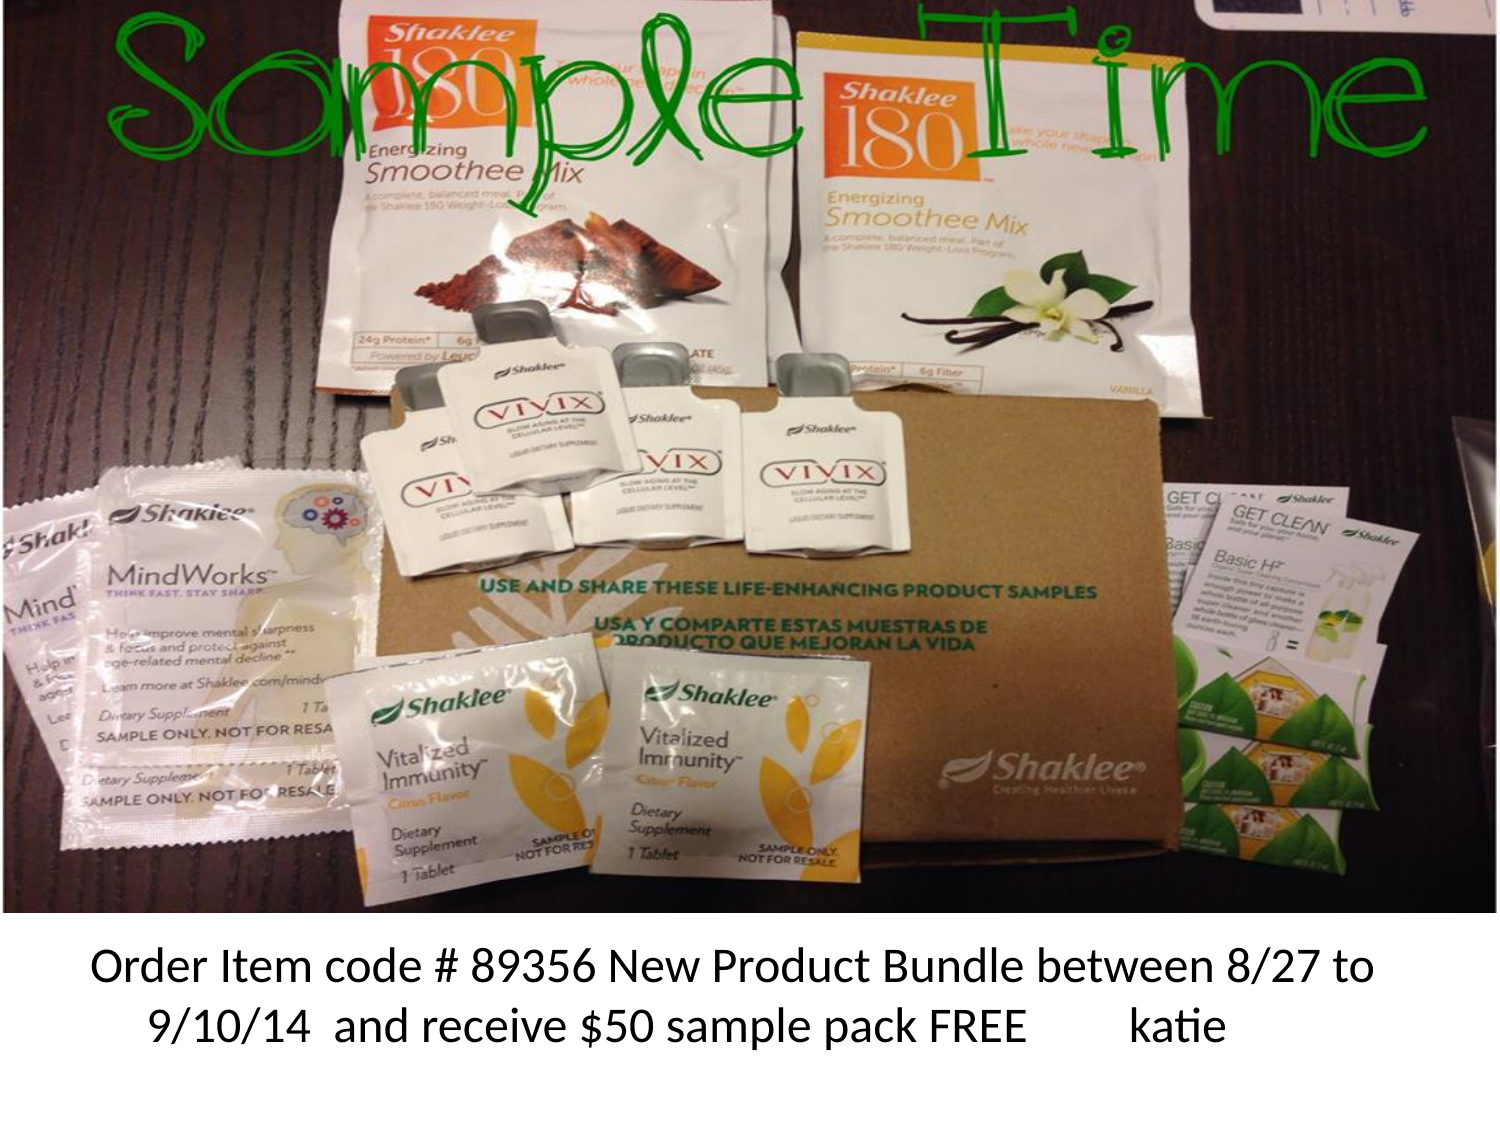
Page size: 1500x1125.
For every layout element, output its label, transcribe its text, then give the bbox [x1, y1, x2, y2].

list Order Item code # 89356 New Product Bundle between 8/27 to 9/10/14 and receive $50 sample pack FREE katie [75, 924, 1425, 1075]
picture [0, 0, 1500, 913]
